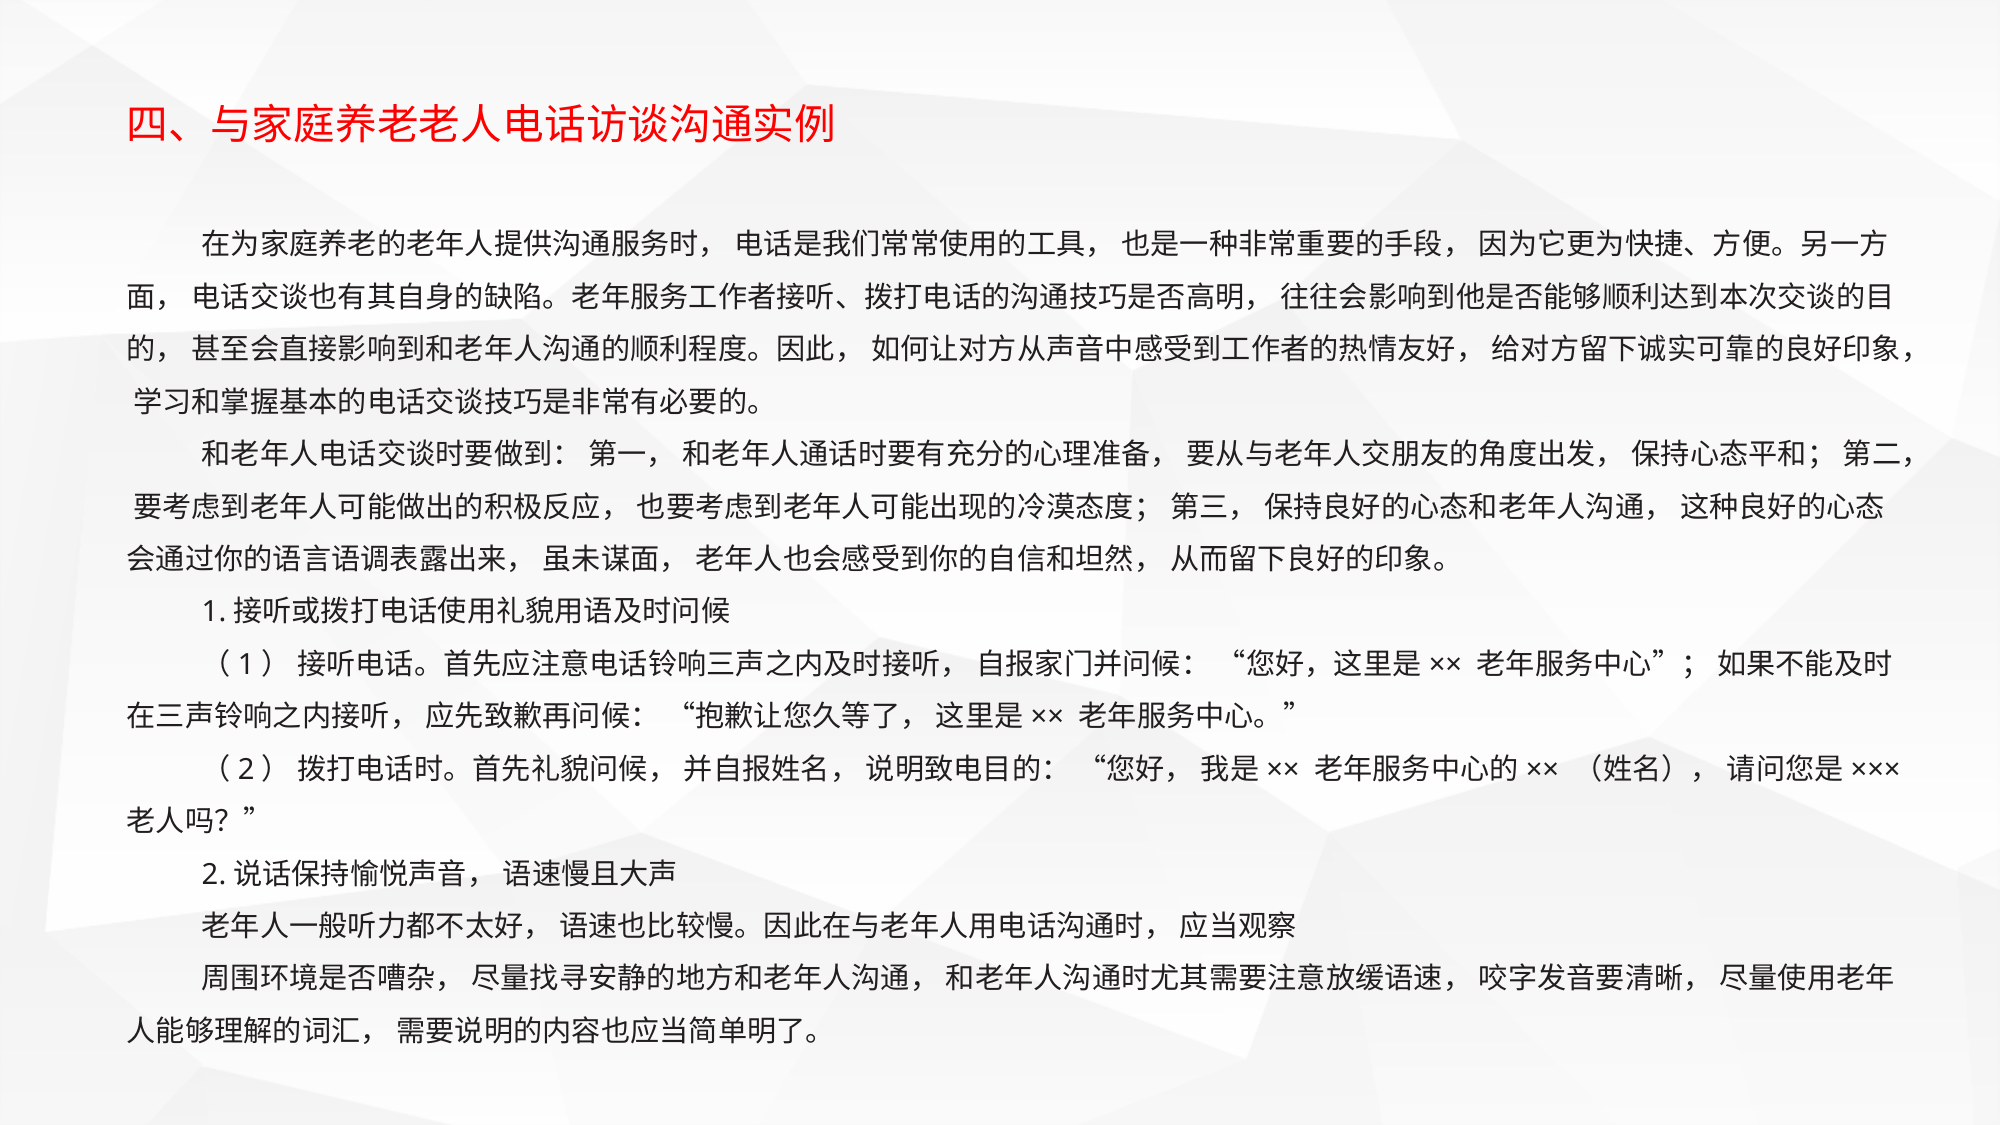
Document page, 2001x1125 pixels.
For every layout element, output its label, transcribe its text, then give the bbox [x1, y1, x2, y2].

text_box 在为家庭养老的老年人提供沟通服务时， 电话是我们常常使用的工具， 也是一种非常重要的手段， 因为它更为快捷、方便。另一方面， 电话交谈也有其自身的缺陷。老年服务工作者接听、拨打电话的沟通技巧是否高明， 往往会影响到他是否能够顺利达到本次交谈的目的， 甚至会直接影响到和老年人沟通的顺利程度。因此， 如何让对方从声音中感受到工作者的热情友好， 给对方留下诚实可靠的良好印象， 学习和掌握基本的电话交谈技巧是非常有必要的。 和老年人电话交谈时要做到： 第一， 和老年人通话时要有充分的心理准备， 要从与老年人交朋友的角度出发， 保持心态平和； 第二， 要考虑到老年人可能做出的积极反应， 也要考虑到老年人可能出现的冷漠态度； 第三， 保持良好的心态和老年人沟通， 这种良好的心态会通过你的语言语调表露出来， 虽未谋面， 老年人也会感受到你的自信和坦然， 从而留下良好的印象。 1.接听或拨打电话使用礼貌用语及时问候 （1） 接听电话。首先应注意电话铃响三声之内及时接听， 自报家门并问候： “您好，这里是×× 老年服务中心”； 如果不能及时在三声铃响之内接听， 应先致歉再问候： “抱歉让您久等了， 这里是×× 老年服务中心。” （2） 拨打电话时。首先礼貌问候， 并自报姓名， 说明致电目的： “您好， 我是×× 老年服务中心的×× （姓名）， 请问您是××× 老人吗？” 2.说话保持愉悦声音， 语速慢且大声 老年人一般听力都不太好， 语速也比较慢。因此在与老年人用电话沟通时， 应当观察 周围环境是否嘈杂， 尽量找寻安静的地方和老年人沟通， 和老年人沟通时尤其需要注意放缓语速， 咬字发音要清晰， 尽量使用老年人能够理解的词汇， 需要说明的内容也应当简单明了。 [111, 200, 1926, 1055]
text_box 四、与家庭养老老人电话访谈沟通实例 [111, 90, 1199, 155]
picture [0, 0, 2000, 1125]
